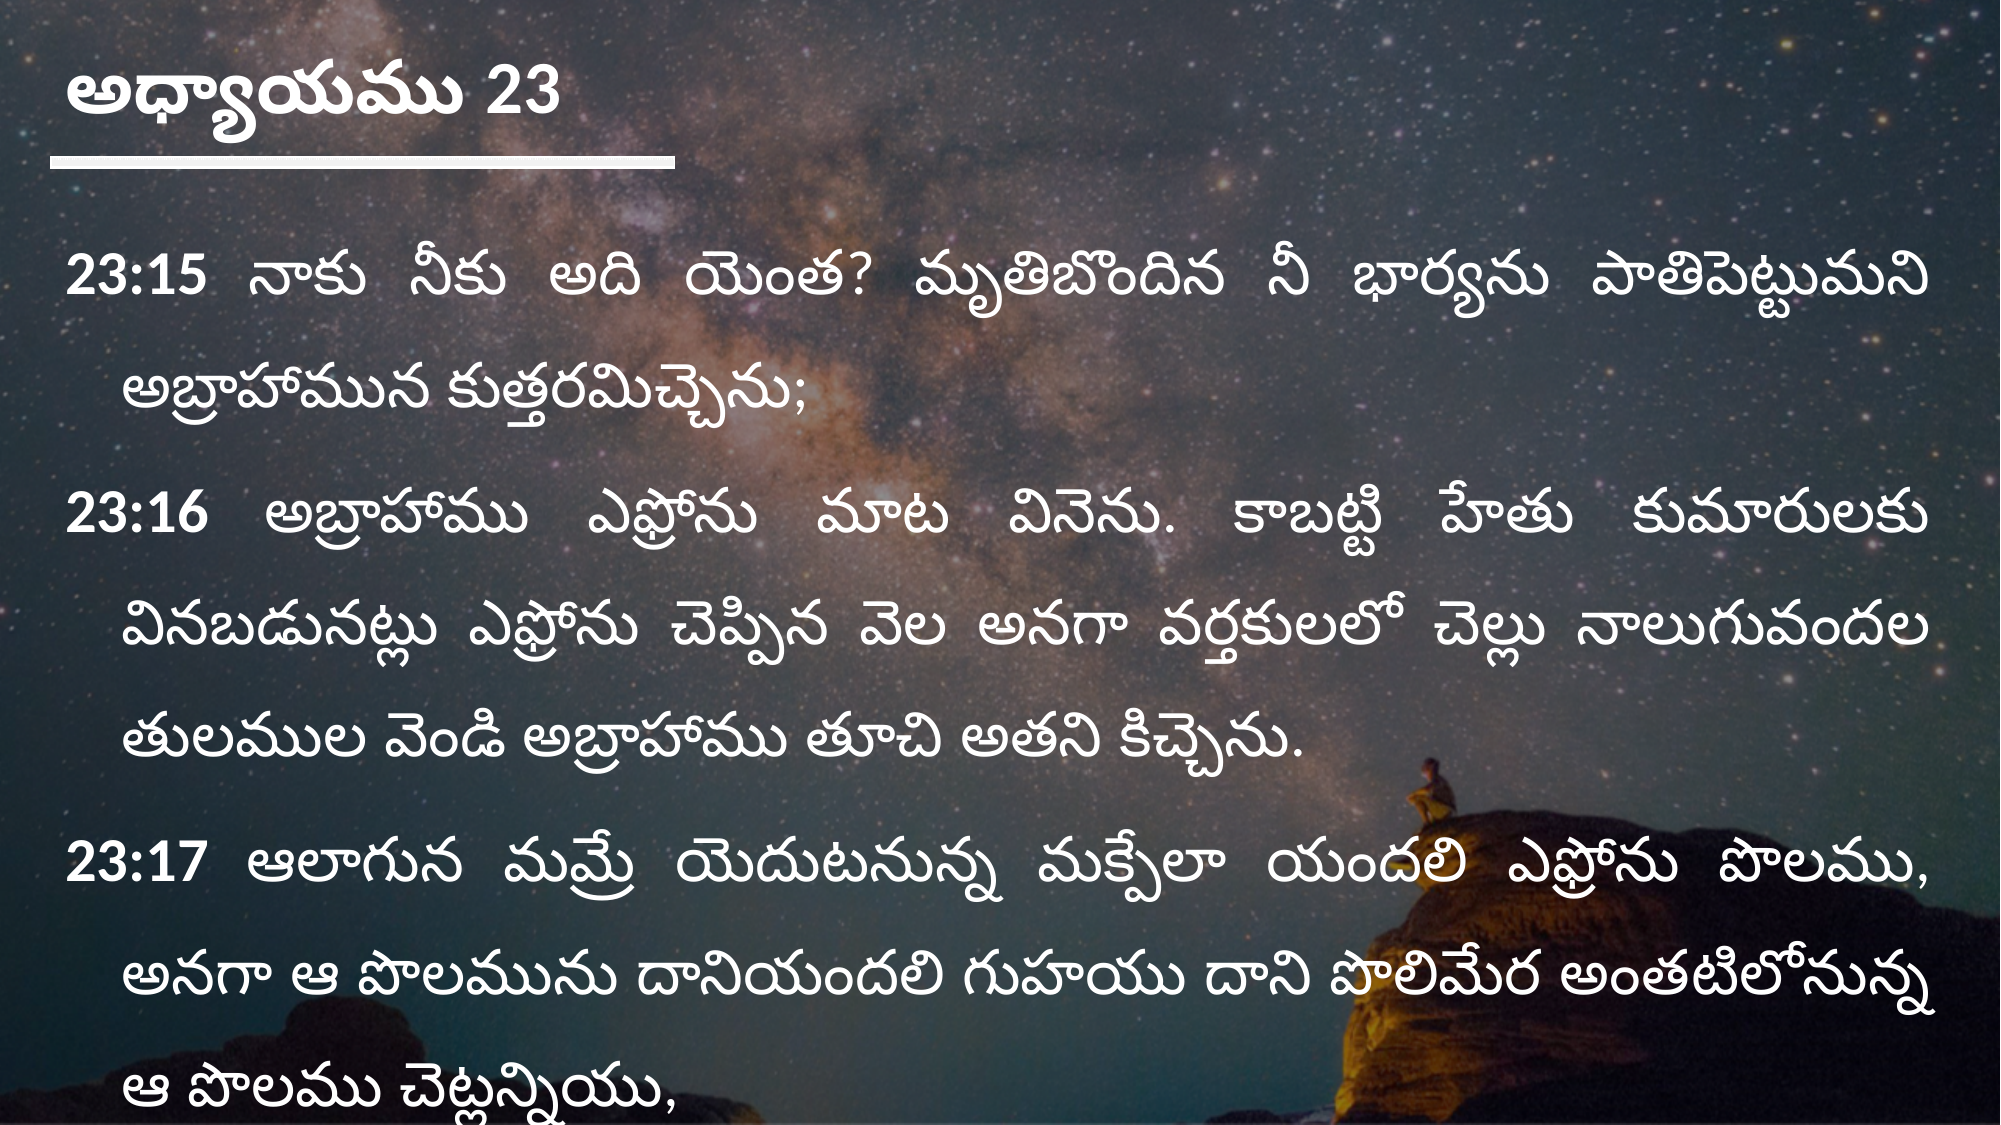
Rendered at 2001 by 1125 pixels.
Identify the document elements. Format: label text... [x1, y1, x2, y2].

list 23:15 నాకు నీకు అది యెంత? మృతిబొందిన నీ భార్యను పాతిపెట్టుమని అబ్రాహామున కుత్తరమిచ్చెను; 23:16 అబ్రాహాము ఎఫ్రోను మాట వినెను. కాబట్టి హేతు కుమారులకు వినబడునట్లు ఎఫ్రోను చెప్పిన వెల అనగా వర్తకులలో చెల్లు నాలుగువందల తులముల వెండి అబ్రాహాము తూచి అతని కిచ్చెను. 23:17 ఆలాగున మమ్రే యెదుటనున్న మక్పేలా యందలి ఎఫ్రోను పొలము, అనగా ఆ పొలమును దానియందలి గుహయు దాని పొలిమేర అంతటిలోనున్న ఆ పొలము చెట్లన్నియు, [50, 187, 1946, 1063]
title అధ్యాయము 23 [50, 0, 1925, 167]
picture [0, 0, 2000, 1125]
